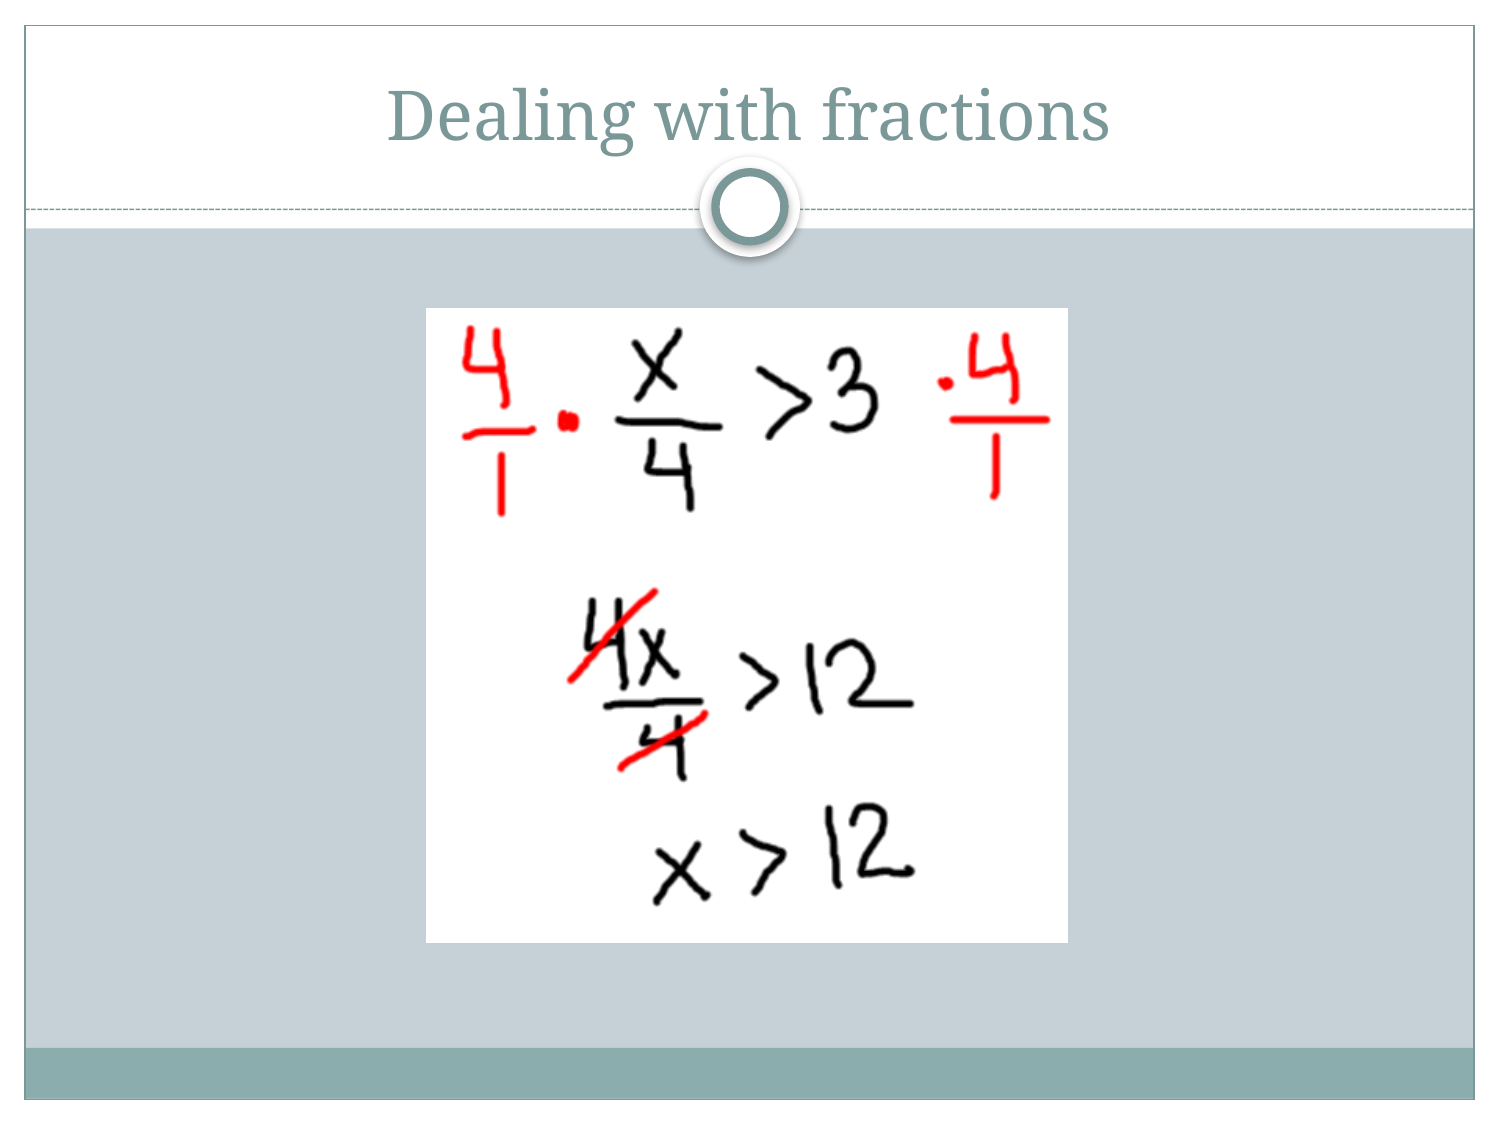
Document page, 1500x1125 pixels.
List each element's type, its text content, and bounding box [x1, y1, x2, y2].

title Dealing with fractions [49, 37, 1450, 162]
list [426, 308, 1068, 943]
